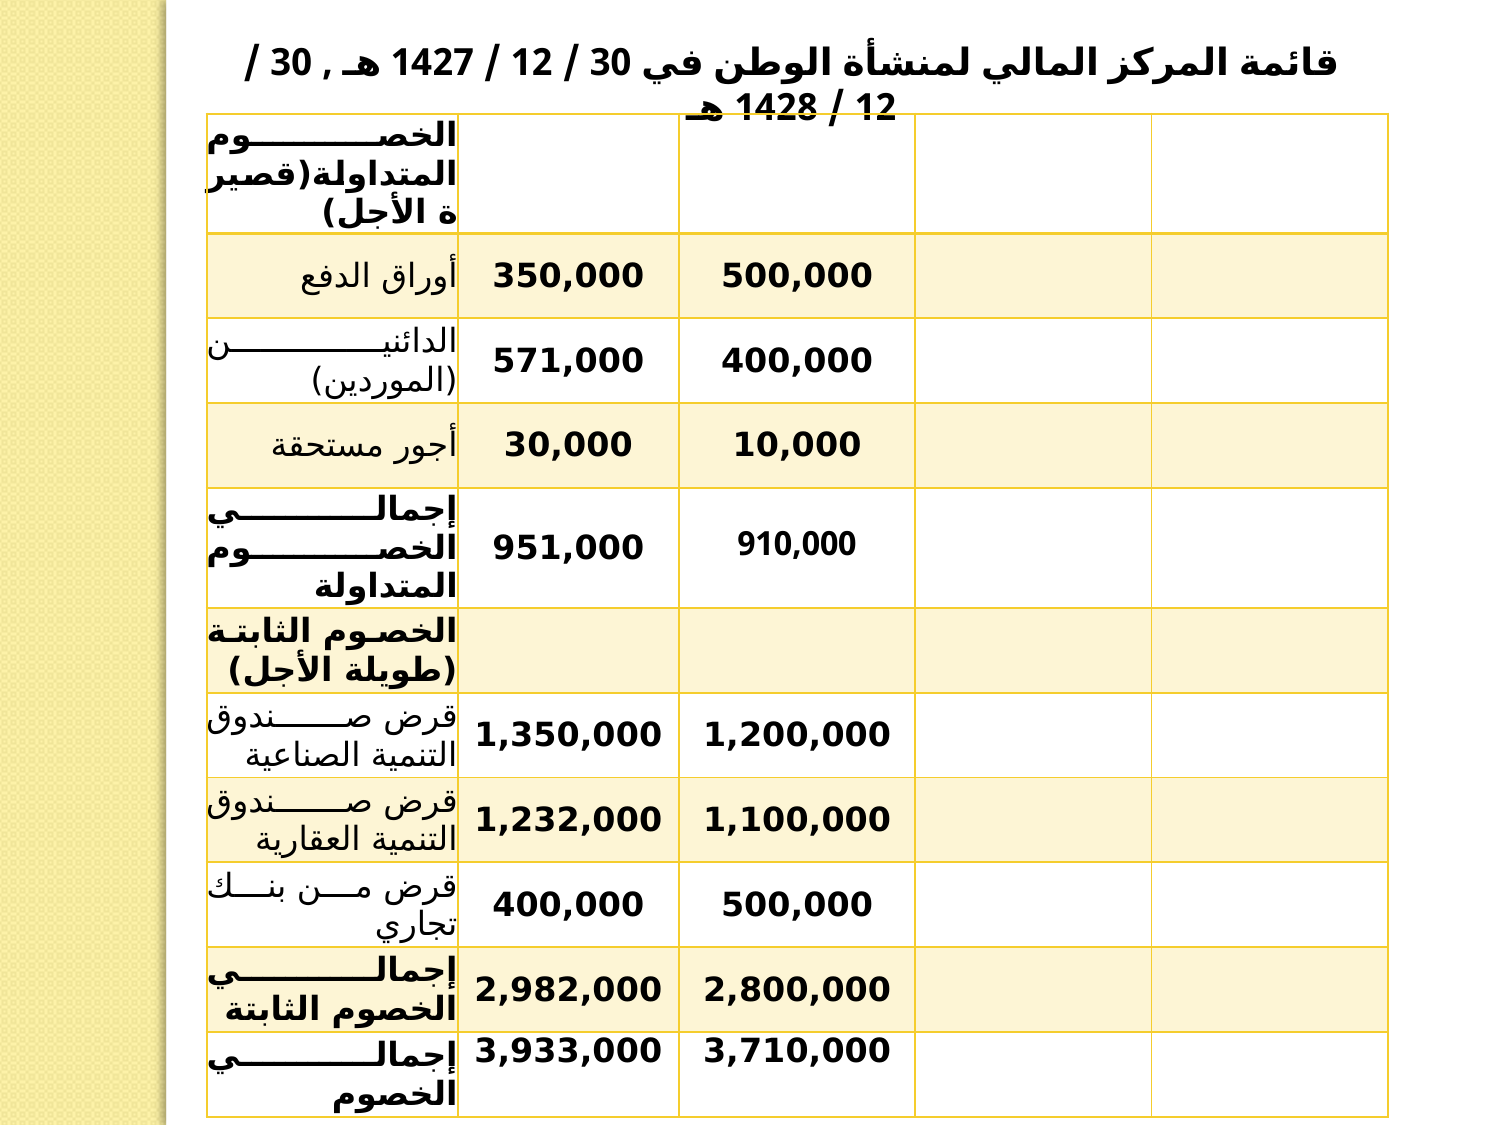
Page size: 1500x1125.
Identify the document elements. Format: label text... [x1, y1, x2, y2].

table_header الخصوم المتداولة(قصيرة الأجل) [208, 115, 457, 232]
table_cell [916, 319, 1151, 402]
table_cell 350,000 [459, 235, 678, 317]
table_cell [916, 609, 1151, 692]
table_cell إجمالي الخصوم [208, 1033, 457, 1116]
table_cell 3,933,000 [459, 1033, 678, 1116]
table_cell 951,000 [459, 489, 678, 607]
table_cell قرض صندوق التنمية الصناعية [208, 694, 457, 777]
table_cell الخصوم الثابتة (طويلة الأجل) [208, 609, 457, 692]
table_cell 500,000 [680, 863, 914, 946]
table_cell [1152, 694, 1387, 777]
table_header [459, 115, 678, 232]
table_cell 30,000 [459, 404, 678, 487]
table_header [916, 115, 1151, 232]
table_cell 400,000 [459, 863, 678, 946]
table_cell [680, 609, 914, 692]
table_cell [916, 1033, 1151, 1116]
table_cell 1,350,000 [459, 694, 678, 777]
table_cell [1152, 863, 1387, 946]
text_box قائمة المركز المالي لمنشأة الوطن في 30 / 12 / 1427 هـ , 30 / 12 / 1428 هـ [206, 30, 1376, 113]
table_header [680, 115, 914, 232]
table_cell [1152, 319, 1387, 402]
table_cell [916, 694, 1151, 777]
table_cell 1,100,000 [680, 778, 914, 861]
table_cell [1152, 948, 1387, 1031]
table_cell أجور مستحقة [208, 404, 457, 487]
table_cell الدائنين (الموردين) [208, 319, 457, 402]
table_cell إجمالي الخصوم الثابتة [208, 948, 457, 1031]
table_cell أوراق الدفع [208, 235, 457, 317]
table_cell 571,000 [459, 319, 678, 402]
table_cell 500,000 [680, 235, 914, 317]
table_cell [1152, 609, 1387, 692]
table_cell [1152, 404, 1387, 487]
table_cell 2,982,000 [459, 948, 678, 1031]
table_cell [916, 778, 1151, 861]
table_cell [1152, 489, 1387, 607]
table_cell 10,000 [680, 404, 914, 487]
table_header [1152, 115, 1387, 232]
table_cell قرض من بنك تجاري [208, 863, 457, 946]
table_cell [1152, 778, 1387, 861]
table_cell 1,232,000 [459, 778, 678, 861]
table_cell 400,000 [680, 319, 914, 402]
table_cell [916, 948, 1151, 1031]
table_cell إجمالي الخصوم المتداولة [208, 489, 457, 607]
table_cell 2,800,000 [680, 948, 914, 1031]
table_cell [1152, 235, 1387, 317]
table_cell 910,000 [680, 489, 914, 607]
table_cell 3,710,000 [680, 1033, 914, 1116]
table_cell [916, 235, 1151, 317]
table_cell [916, 404, 1151, 487]
table_cell [916, 489, 1151, 607]
table_cell [1152, 1033, 1387, 1116]
table_cell [916, 863, 1151, 946]
table_cell 1,200,000 [680, 694, 914, 777]
table_cell [459, 609, 678, 692]
table_cell قرض صندوق التنمية العقارية [208, 778, 457, 861]
